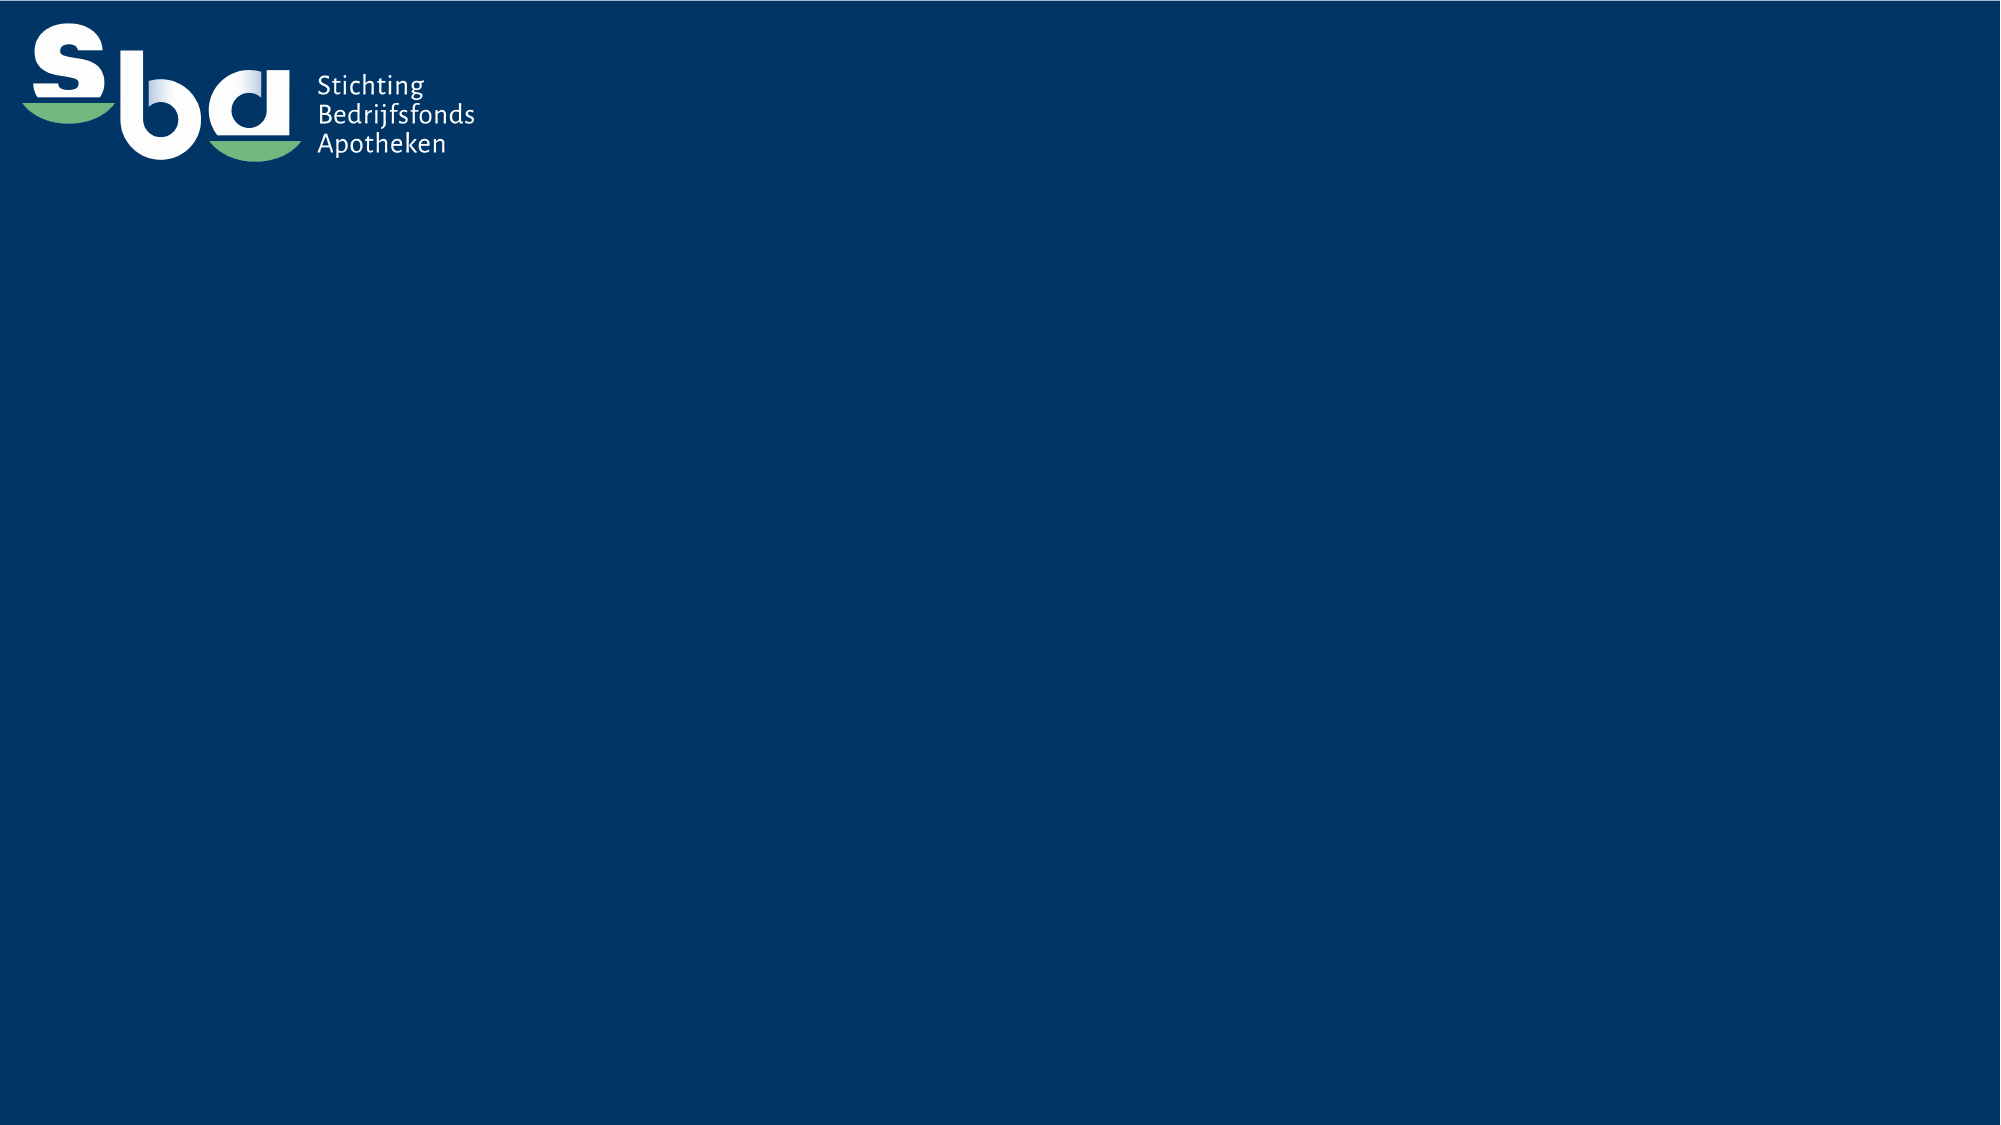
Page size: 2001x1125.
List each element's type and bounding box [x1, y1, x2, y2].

picture [0, 3, 498, 184]
